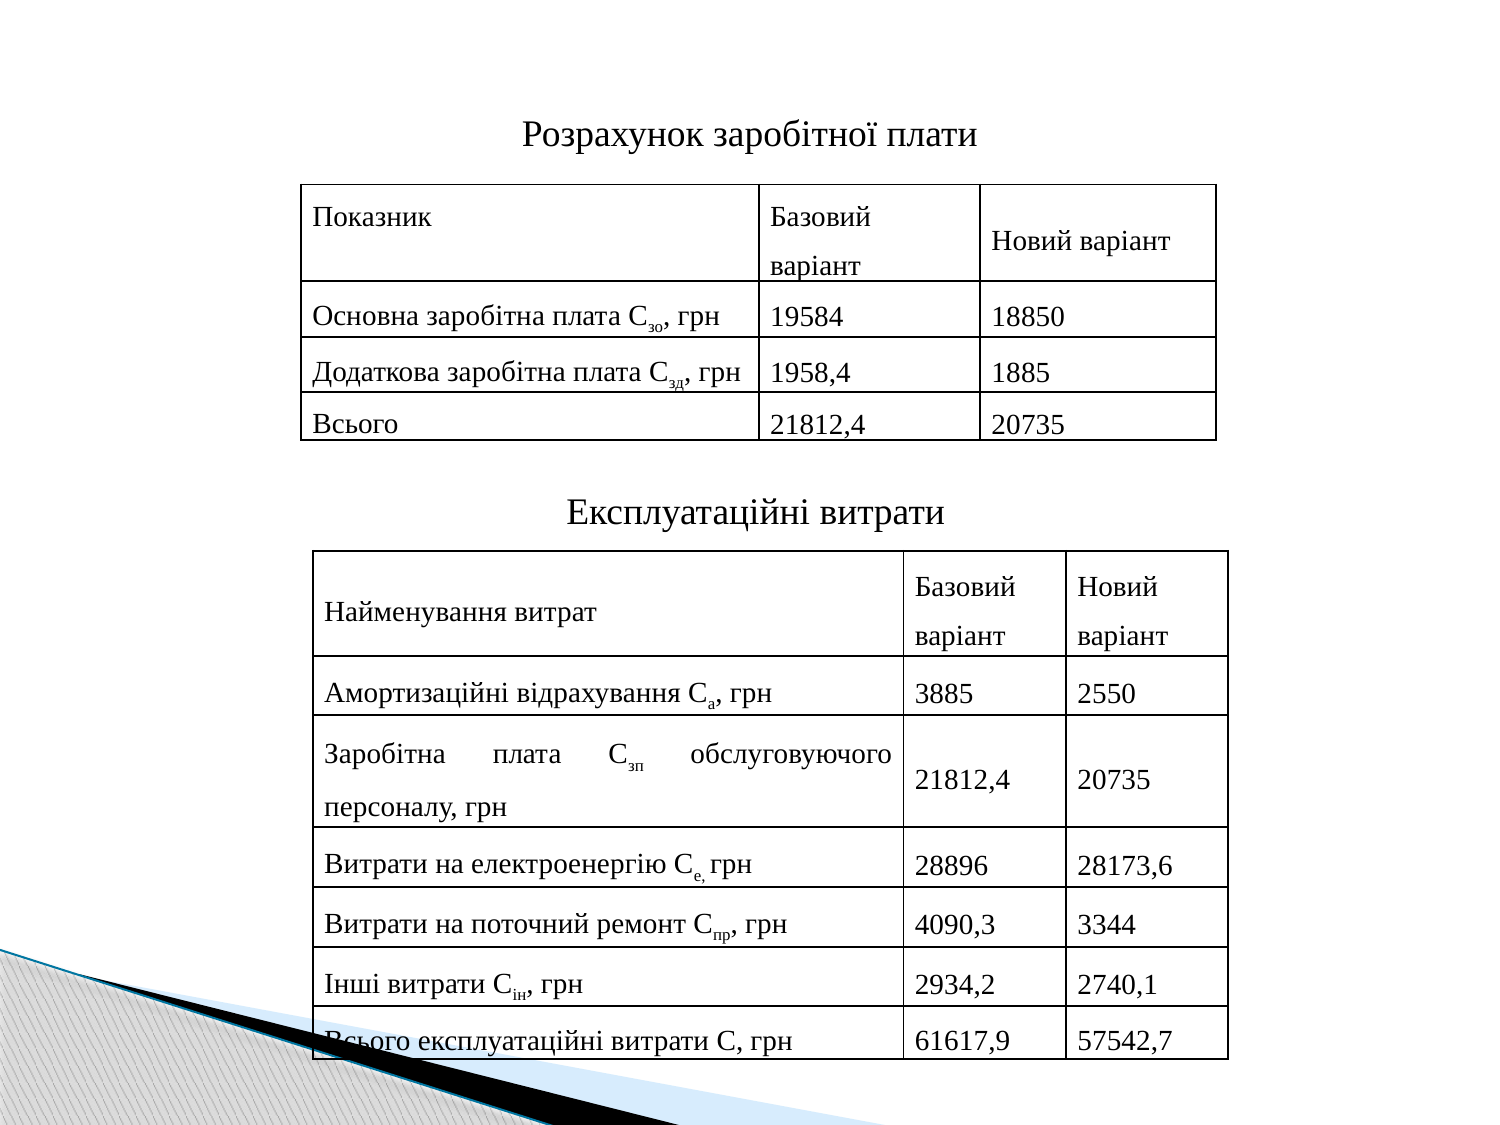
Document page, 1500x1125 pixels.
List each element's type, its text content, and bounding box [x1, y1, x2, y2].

table_cell 21812,4 [904, 716, 1065, 826]
table_cell 21812,4 [760, 393, 979, 439]
table_cell 1958,4 [760, 338, 979, 391]
table_cell Амортизаційні відрахування Cа, грн [314, 657, 903, 714]
text_box Експлуатаційні витрати [490, 479, 1022, 540]
table_header Базовий варіант [904, 552, 1065, 655]
table_cell Витрати на поточний ремонт Cпр, грн [314, 888, 903, 946]
table_cell 57542,7 [1067, 1007, 1227, 1058]
table_cell 2550 [1067, 657, 1227, 714]
table_cell Додаткова заробітна плата Cзд, грн [302, 338, 758, 391]
table_header Найменування витрат [314, 552, 903, 655]
table_cell 20735 [981, 393, 1215, 439]
table_cell 1885 [981, 338, 1215, 391]
table_header Базовий варіант [760, 185, 979, 280]
table_cell 2740,1 [1067, 948, 1227, 1005]
table_cell 28896 [904, 828, 1065, 886]
table_cell Основна заробітна плата Cзо, грн [302, 282, 758, 336]
table_cell 3344 [1067, 888, 1227, 946]
table_cell 19584 [760, 282, 979, 336]
table_cell Заробітна плата Cзп обслуговуючого персоналу, грн [314, 716, 903, 826]
table_cell Витрати на електроенергію Cе, грн [314, 828, 903, 886]
table_cell Всього експлуатаційні витрати C, грн [314, 1007, 903, 1058]
text_box Розрахунок заробітної плати [336, 101, 1164, 162]
table_cell 28173,6 [1067, 828, 1227, 886]
table_cell Інші витрати Cін, грн [314, 948, 903, 1005]
table_cell 2934,2 [904, 948, 1065, 1005]
table_cell 18850 [981, 282, 1215, 336]
table_cell 20735 [1067, 716, 1227, 826]
table_header Новий варіант [1067, 552, 1227, 655]
table_cell 4090,3 [904, 888, 1065, 946]
table_header Показник [302, 185, 758, 280]
table_cell Всього [302, 393, 758, 439]
table_cell 3885 [904, 657, 1065, 714]
table_header Новий варіант [981, 185, 1215, 280]
table_cell 61617,9 [904, 1007, 1065, 1058]
